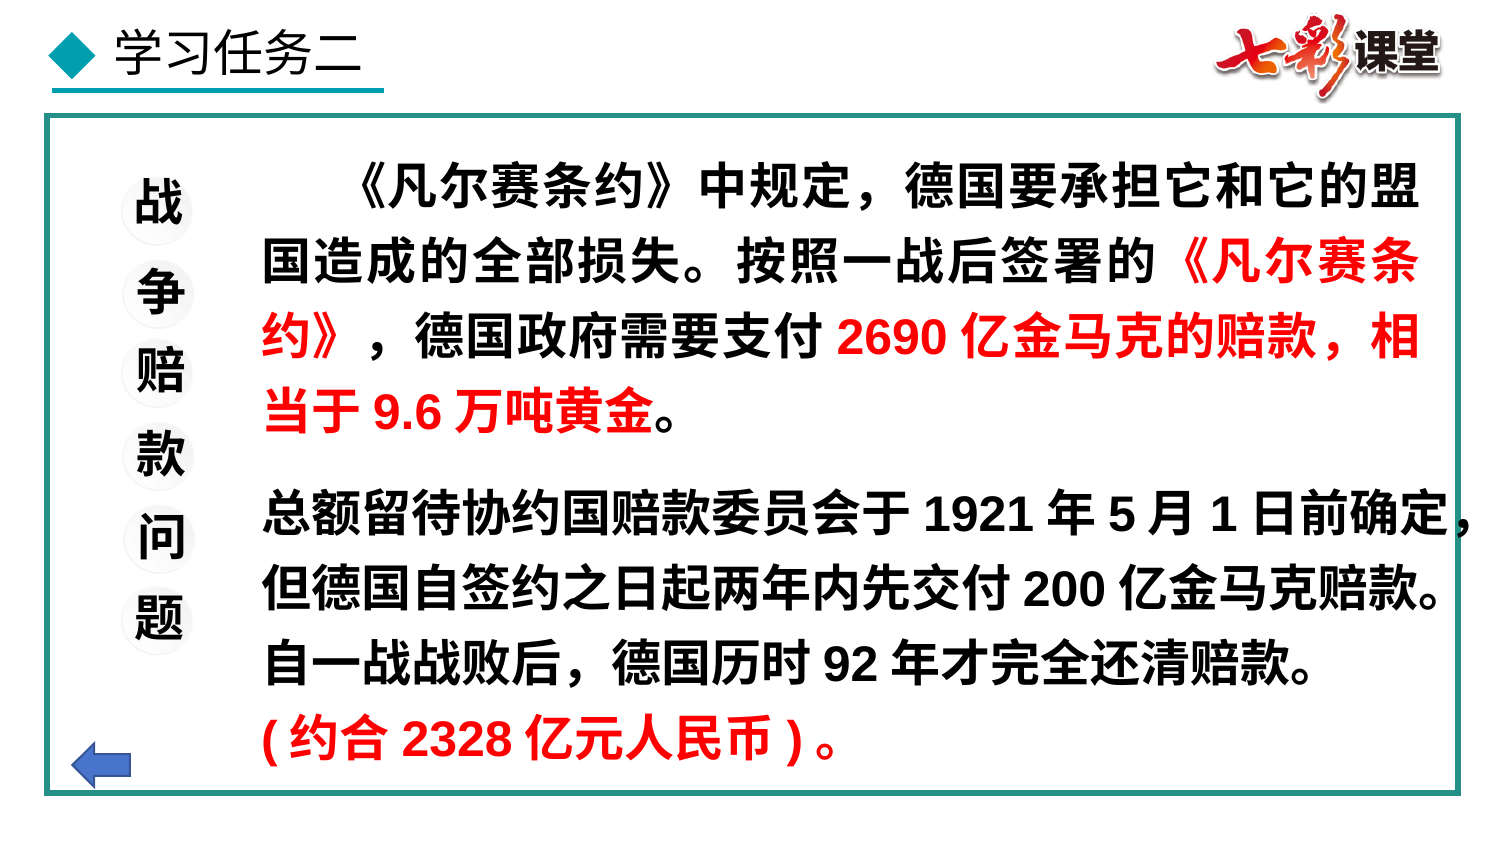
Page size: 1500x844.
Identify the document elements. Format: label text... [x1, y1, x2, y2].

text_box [120, 337, 195, 409]
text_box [122, 503, 197, 575]
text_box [120, 175, 195, 247]
text_box 战 [122, 164, 210, 236]
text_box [120, 584, 195, 656]
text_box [121, 258, 196, 330]
text_box 款 [124, 416, 213, 489]
text_box 《凡尔赛条约》中规定，德国要承担它和它的盟国造成的全部损失。按照一战后签署的《凡尔赛条约》，德国政府需要支付2690亿金马克的赔款，相当于9.6万吨黄金。 [249, 133, 1432, 442]
text_box 争 [124, 254, 213, 326]
text_box 赔 [124, 333, 213, 405]
text_box 题 [123, 580, 211, 652]
text_box [70, 740, 131, 790]
text_box 问 [125, 499, 214, 571]
picture [1210, 8, 1447, 104]
text_box 总额留待协约国赔款委员会于1921年5月1日前确定， 但德国自签约之日起两年内先交付200亿金马克赔款。 自一战战败后，德国历时92年才完全还清赔款。 (约合2328亿元人民币)。 [249, 442, 1462, 792]
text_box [121, 420, 196, 492]
